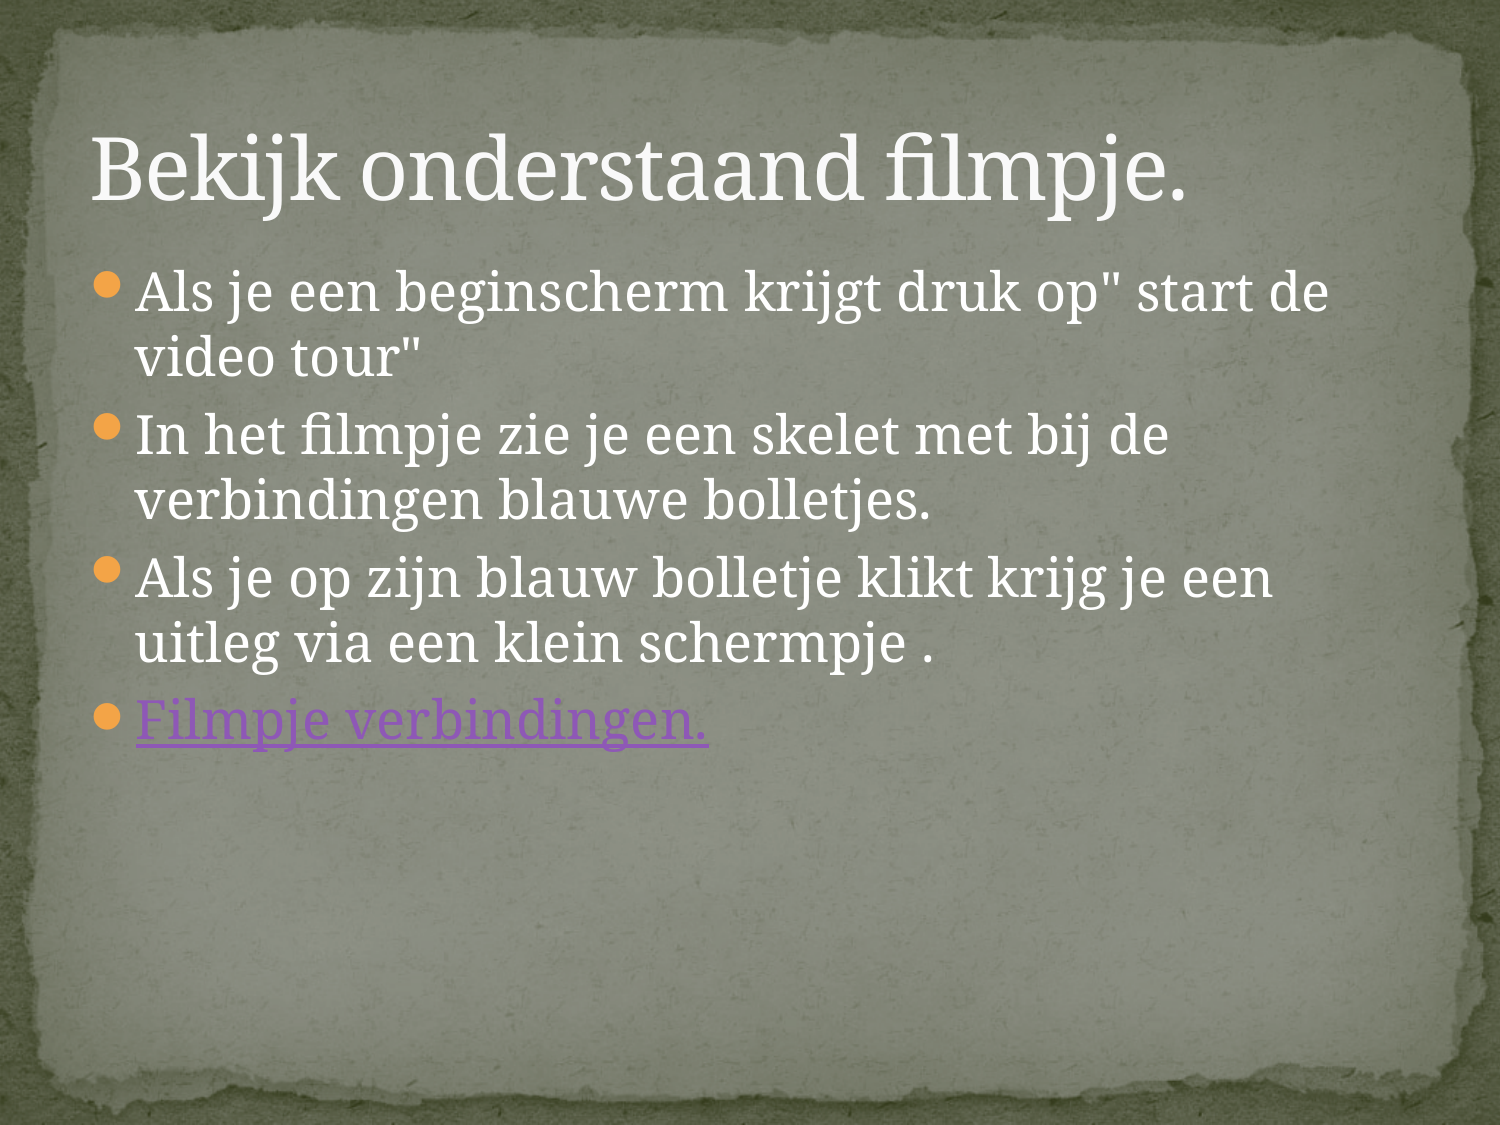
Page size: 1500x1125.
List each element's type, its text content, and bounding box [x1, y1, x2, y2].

list Als je een beginscherm krijgt druk op" start de video tour" In het filmpje zie je een skelet met bij de verbindingen blauwe bolletjes. Als je op zijn blauw bolletje klikt krijg je een uitleg via een klein schermpje . Filmpje verbindingen. [75, 249, 1425, 1000]
title Bekijk onderstaand filmpje. [74, 24, 1425, 225]
